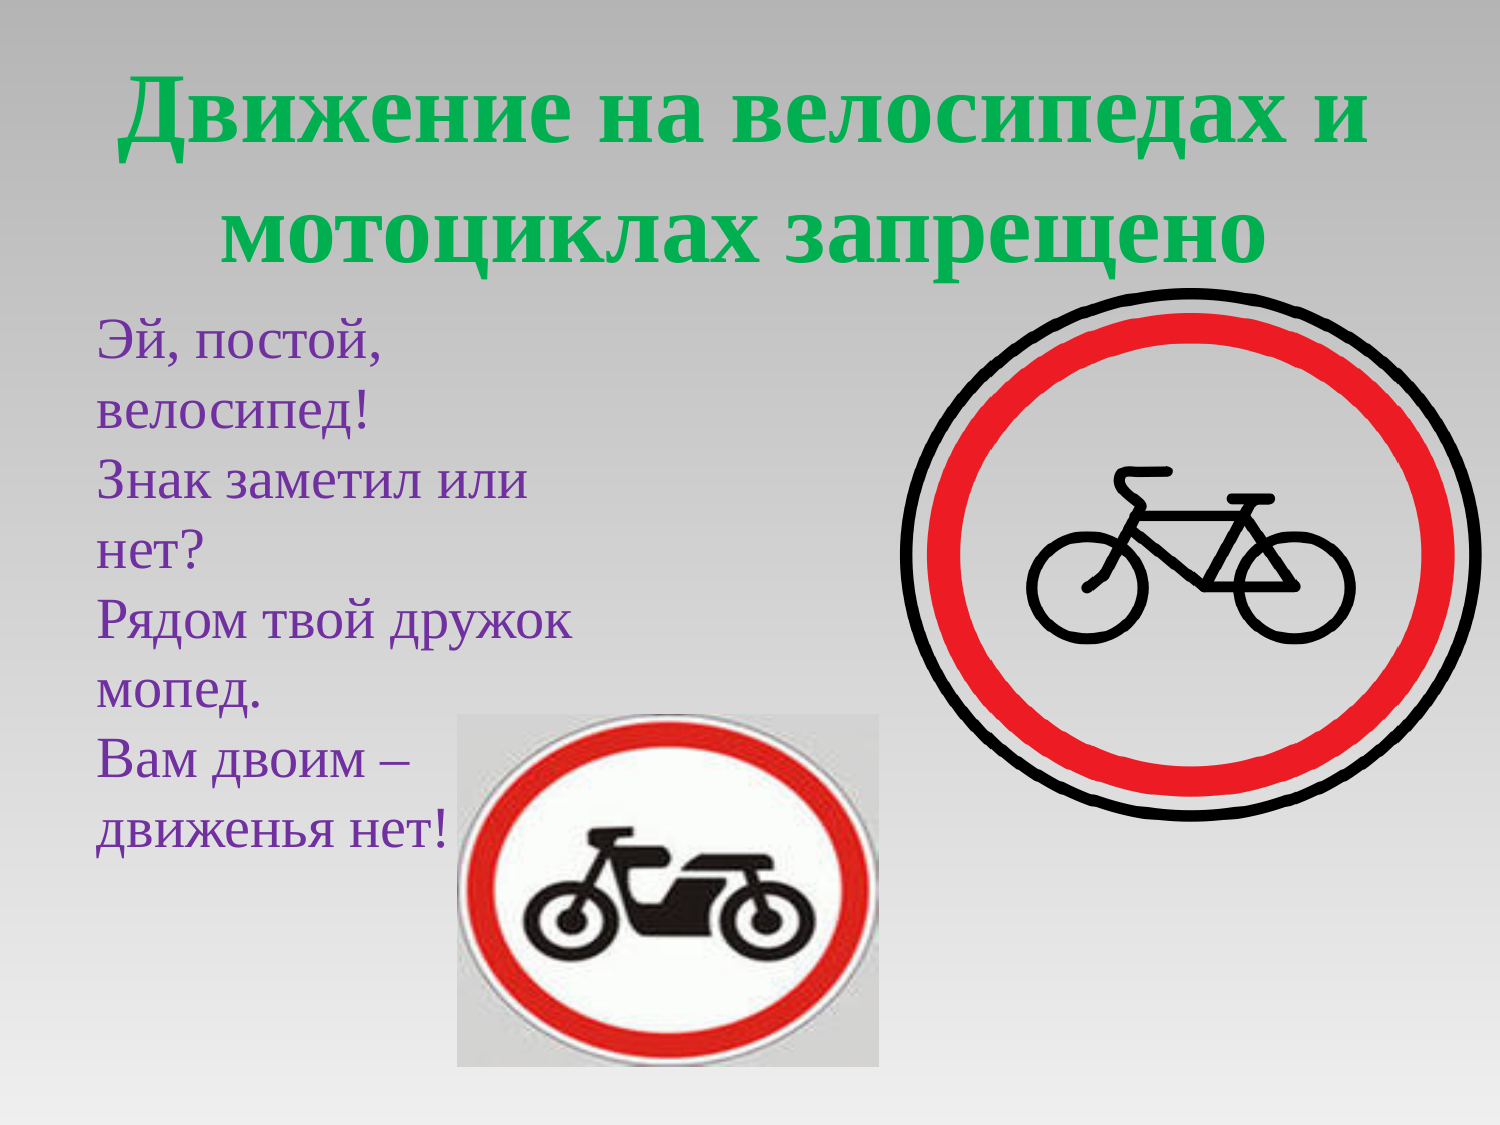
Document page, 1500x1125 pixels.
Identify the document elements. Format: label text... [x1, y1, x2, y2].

text_box Движение на велосипедах и мотоциклах запрещено [35, 35, 1454, 290]
picture [456, 714, 880, 1067]
picture [890, 280, 1500, 833]
list Эй, постой, велосипед! Знак заметил или нет? Рядом твой дружок мопед. Вам двоим – движенья нет! [82, 292, 645, 1036]
